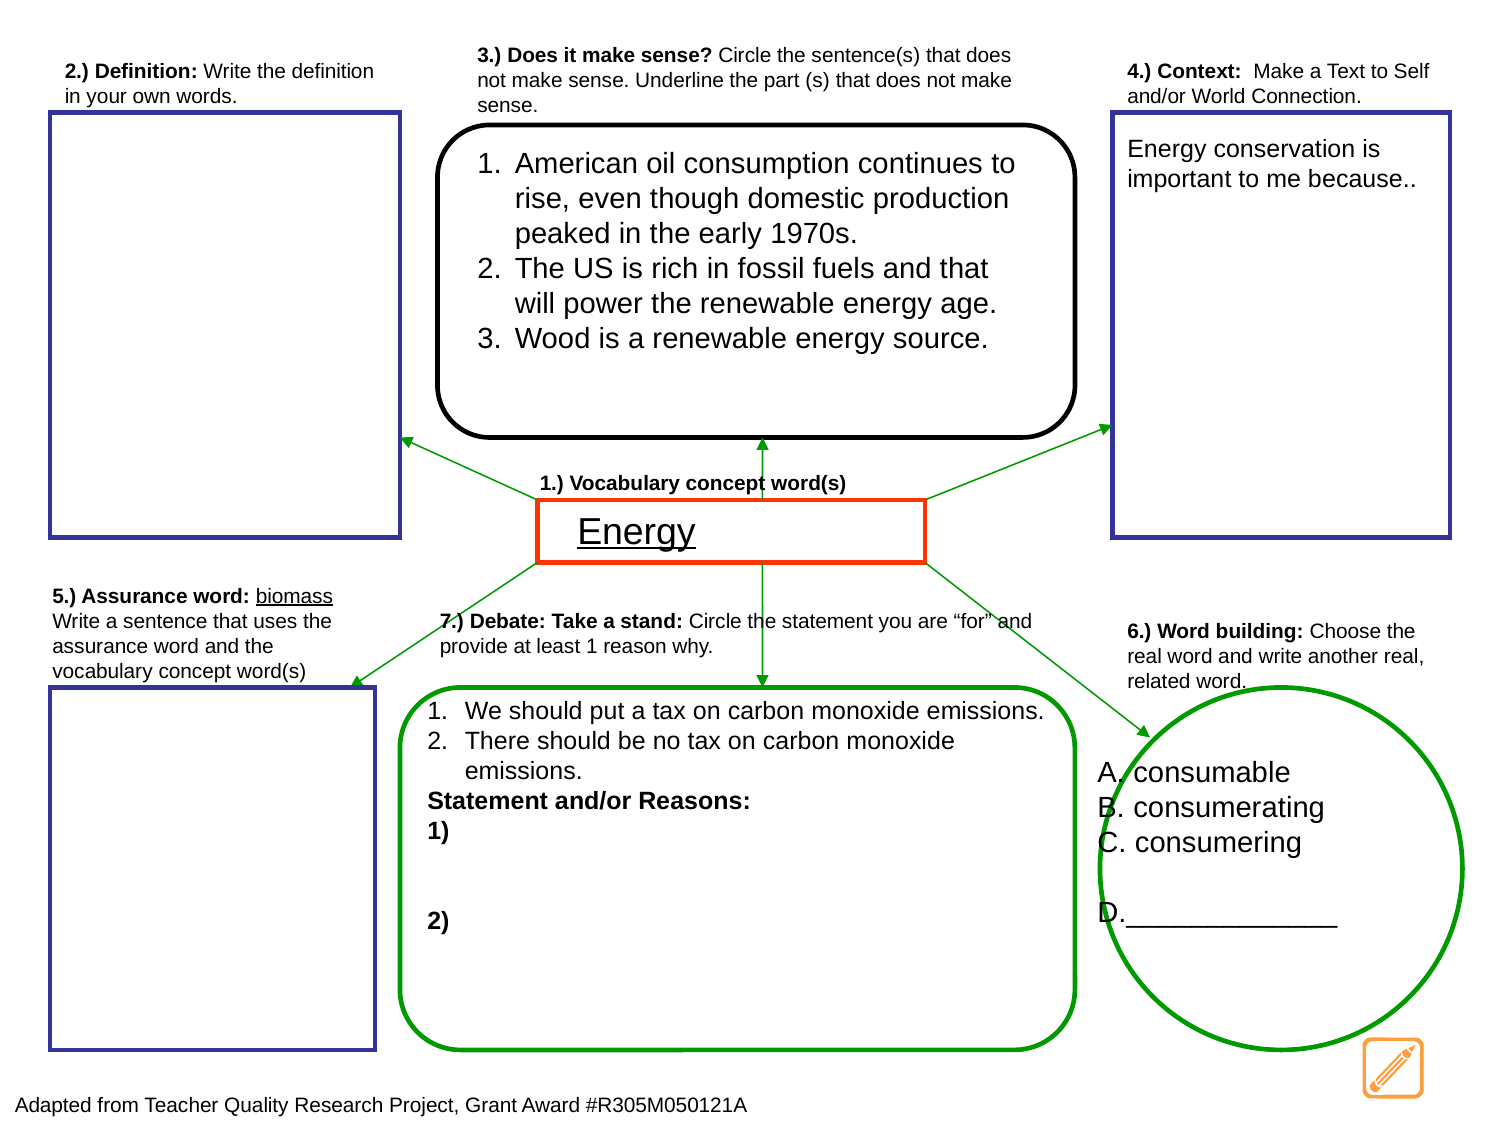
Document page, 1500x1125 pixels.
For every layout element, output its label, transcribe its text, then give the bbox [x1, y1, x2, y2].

text_box A. consumable B. consumerating C. consumering D._____________ [1082, 745, 1466, 936]
text_box [50, 687, 375, 1050]
text_box [399, 711, 1074, 1050]
text_box 5.) Assurance word: biomass Write a sentence that uses the assurance word and the vocabulary concept word(s) [37, 574, 375, 690]
text_box 4.) Context: Make a Text to Self and/or World Connection. [1112, 49, 1463, 115]
text_box Adapted from Teacher Quality Research Project, Grant Award #R305M050121A [0, 1084, 800, 1125]
text_box [925, 423, 1113, 501]
text_box [1112, 936, 1450, 1050]
text_box [756, 437, 769, 462]
text_box [1056, 665, 1150, 738]
text_box [437, 124, 1075, 438]
text_box American oil consumption continues to rise, even though domestic production peaked in the early 1970s. The US is rich in fossil fuels and that will power the renewable energy age. Wood is a renewable energy source. [462, 137, 1050, 392]
text_box [399, 436, 525, 495]
text_box 6.) Word building: Choose the real word and write another real, related word. [1112, 609, 1450, 700]
text_box [1112, 115, 1450, 124]
text_box [1148, 700, 1414, 745]
text_box [50, 115, 400, 538]
text_box We should put a tax on carbon monoxide emissions. There should be no tax on carbon monoxide emissions. Statement and/or Reasons: 1) 2) [412, 687, 1075, 1002]
text_box [756, 665, 769, 687]
text_box [537, 503, 925, 563]
text_box 2.) Definition: Write the definition in your own words. [50, 49, 400, 115]
text_box 1.) Vocabulary concept word(s) [525, 462, 925, 503]
text_box Energy [562, 503, 900, 560]
text_box Energy conservation is important to me because.. [1112, 124, 1450, 200]
text_box 3.) Does it make sense? Circle the sentence(s) that does not make sense. Underline the part (s) that does not make sense. [462, 34, 1038, 124]
text_box [1112, 200, 1450, 538]
text_box 7.) Debate: Take a stand: Circle the statement you are “for” and provide at least 1 reason why. [425, 599, 1063, 665]
